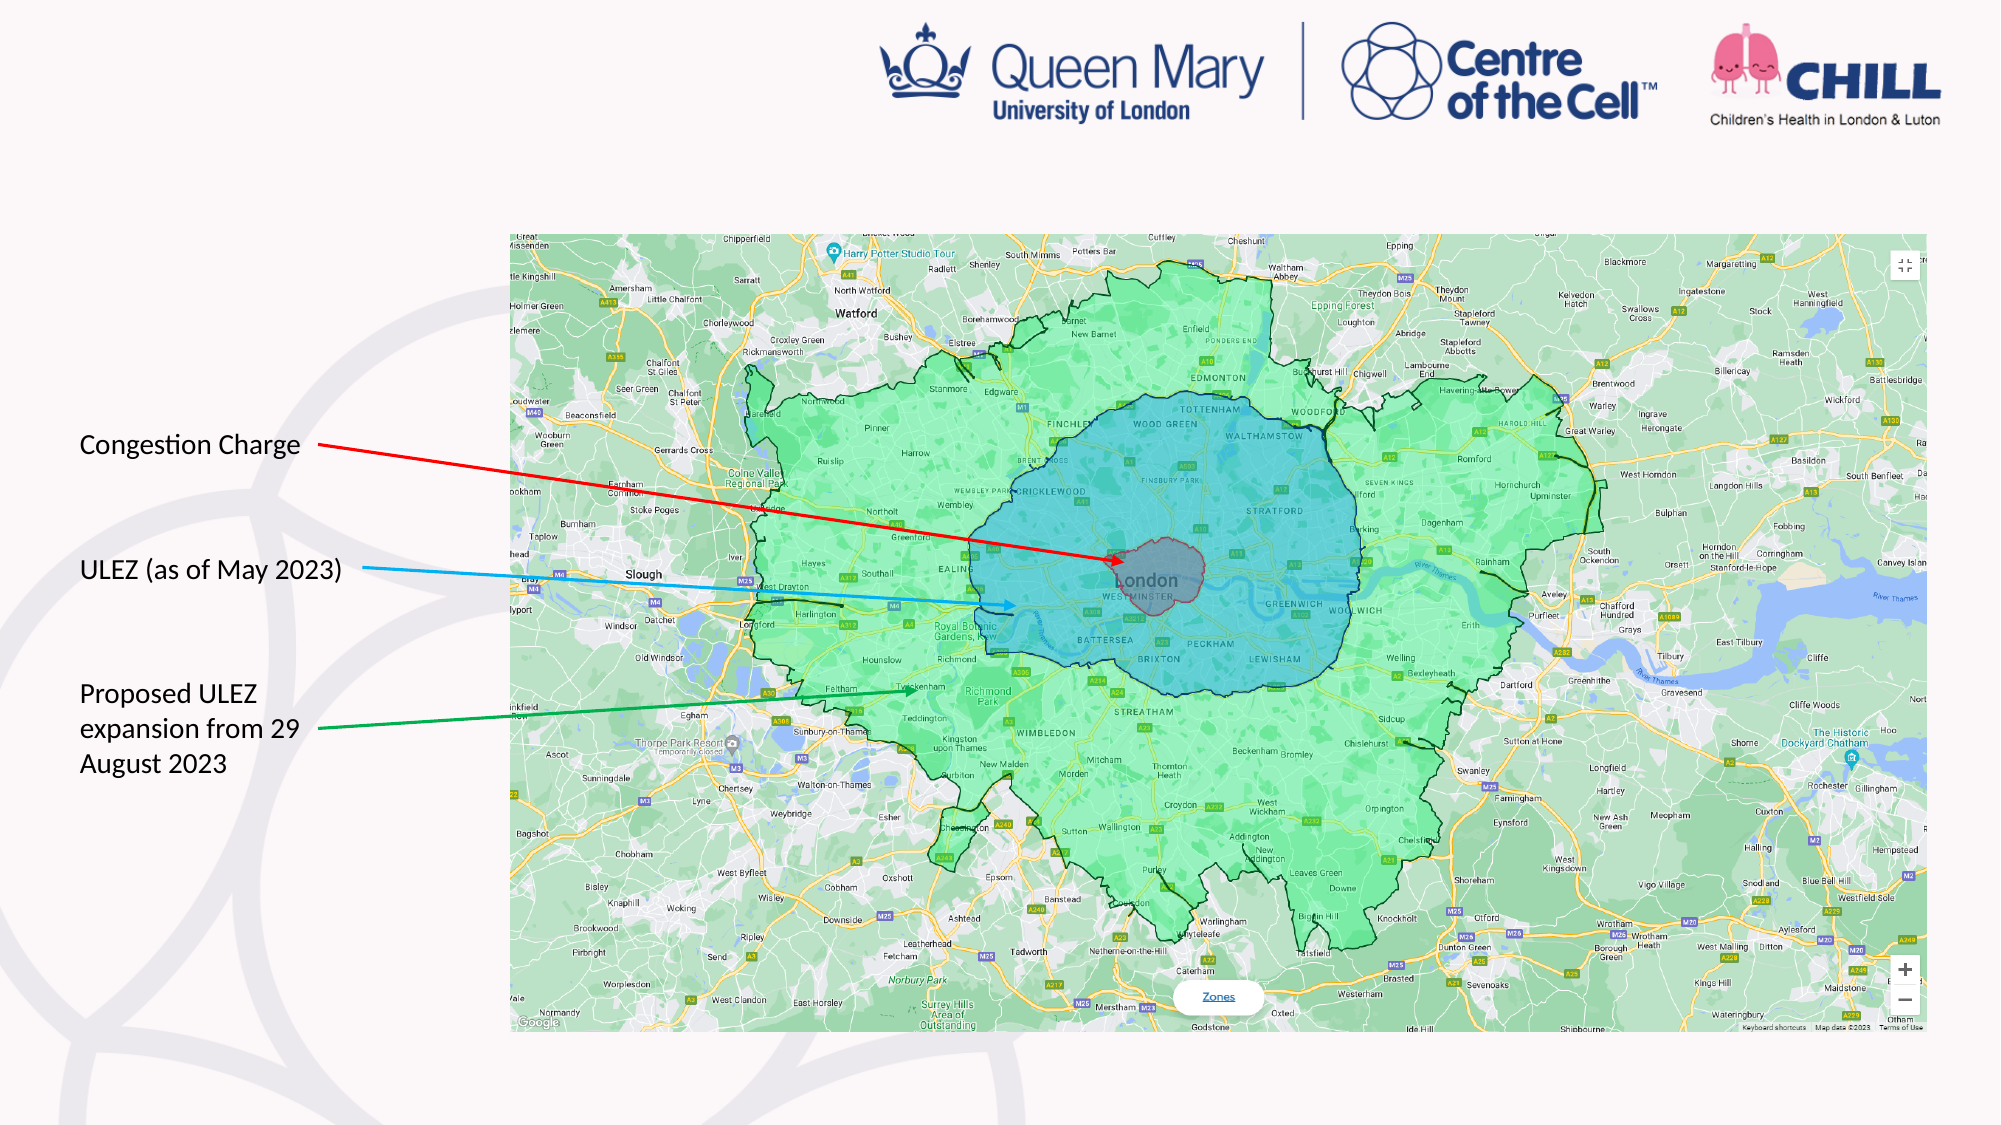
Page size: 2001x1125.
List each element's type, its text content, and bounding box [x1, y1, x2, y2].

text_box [317, 690, 918, 729]
text_box Proposed ULEZ expansion from 29 August 2023 [65, 667, 363, 787]
picture [0, 0, 2001, 1125]
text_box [318, 444, 1125, 563]
text_box ULEZ (as of May 2023) [65, 542, 363, 593]
text_box Congestion Charge [65, 417, 363, 468]
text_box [362, 567, 1017, 606]
